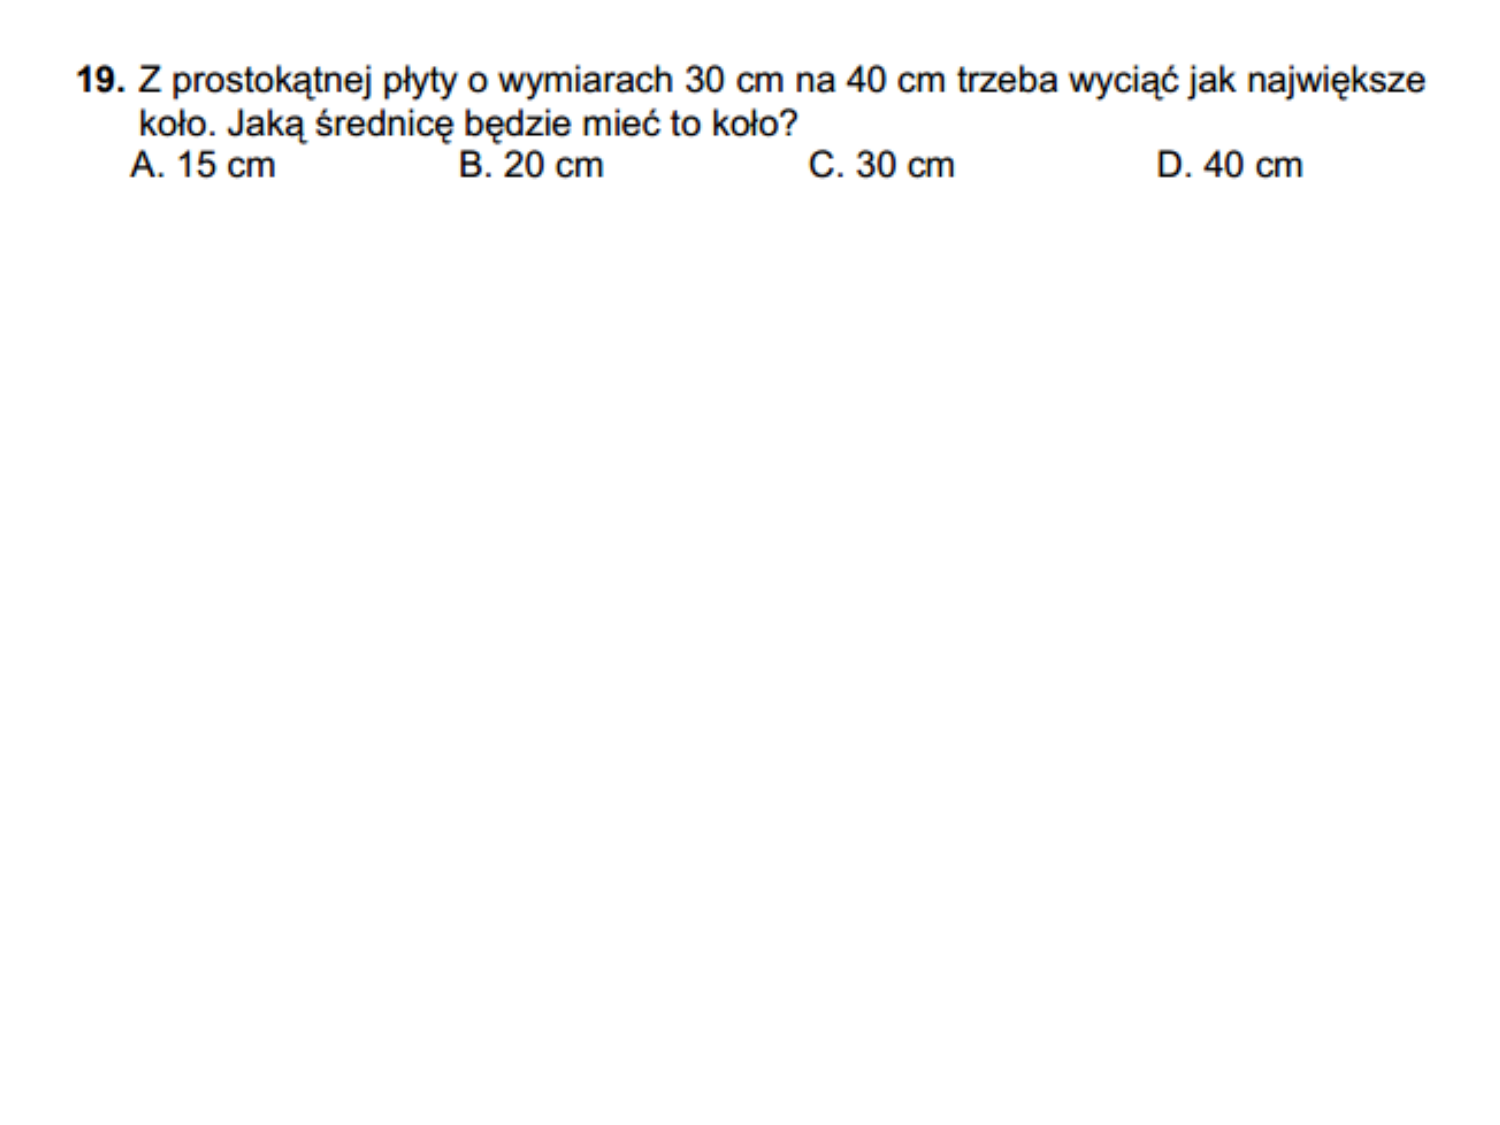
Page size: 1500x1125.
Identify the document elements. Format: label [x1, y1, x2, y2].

picture [52, 42, 1500, 196]
